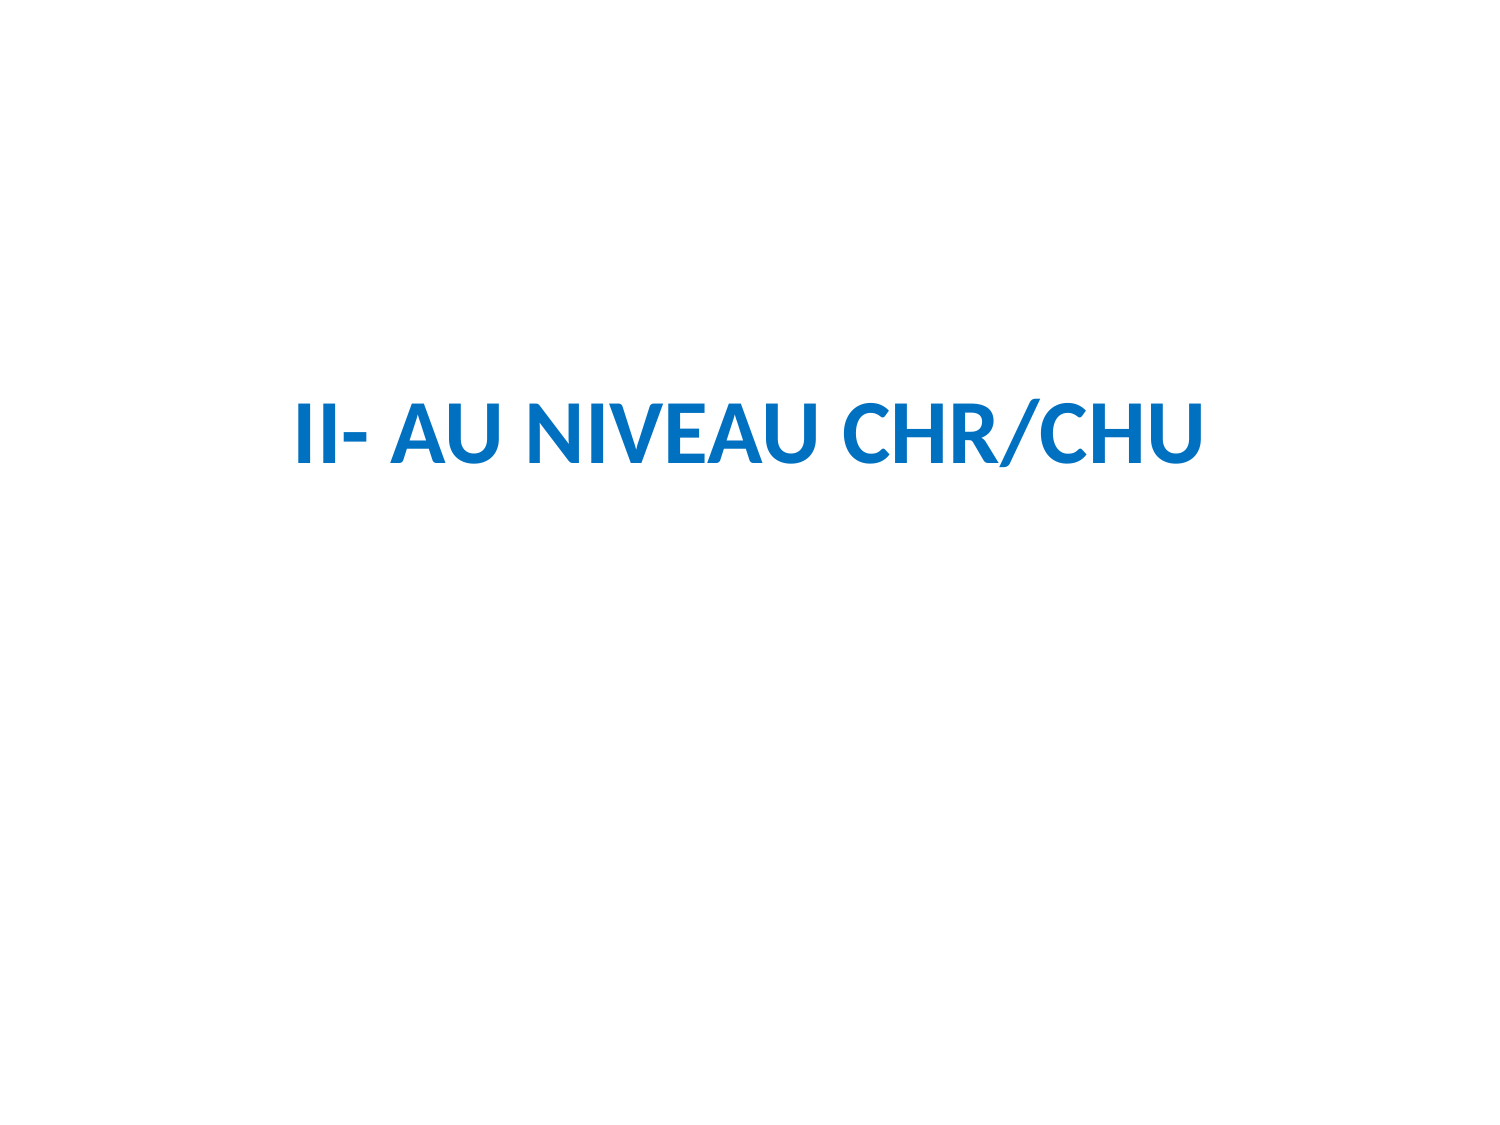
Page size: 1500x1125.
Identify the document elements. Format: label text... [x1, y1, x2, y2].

title II- AU NIVEAU CHR/CHU [75, 184, 1425, 669]
